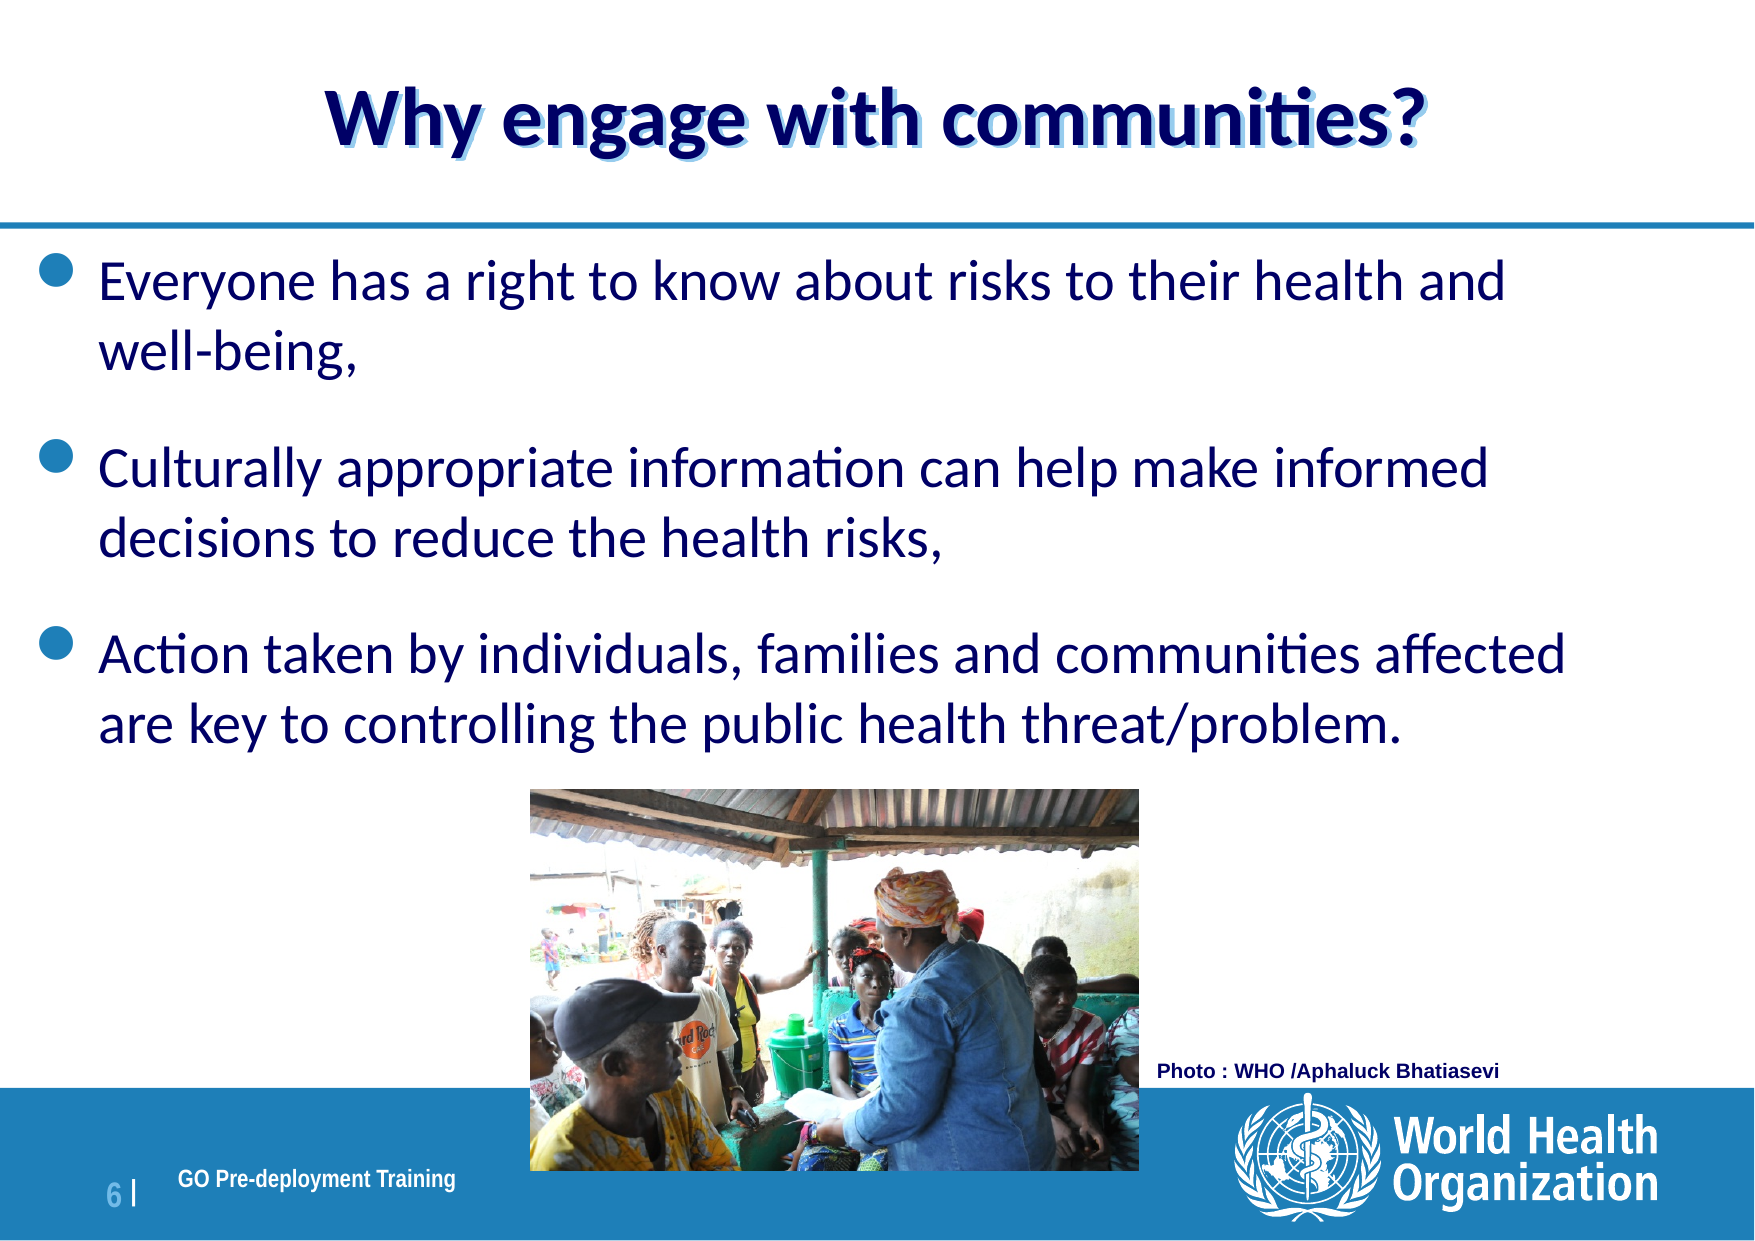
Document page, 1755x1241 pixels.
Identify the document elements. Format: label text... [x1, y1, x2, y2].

list Everyone has a right to know about risks to their health and well-being, Culturally appropriate information can help make informed decisions to reduce the health risks, Action taken by individuals, families and communities affected are key to controlling the public health threat/problem. [34, 242, 1614, 1026]
title Why engage with communities? [0, 0, 1755, 224]
picture [530, 789, 1139, 1171]
text_box Photo : WHO /Aphaluck Bhatiasevi [1144, 1050, 1515, 1090]
